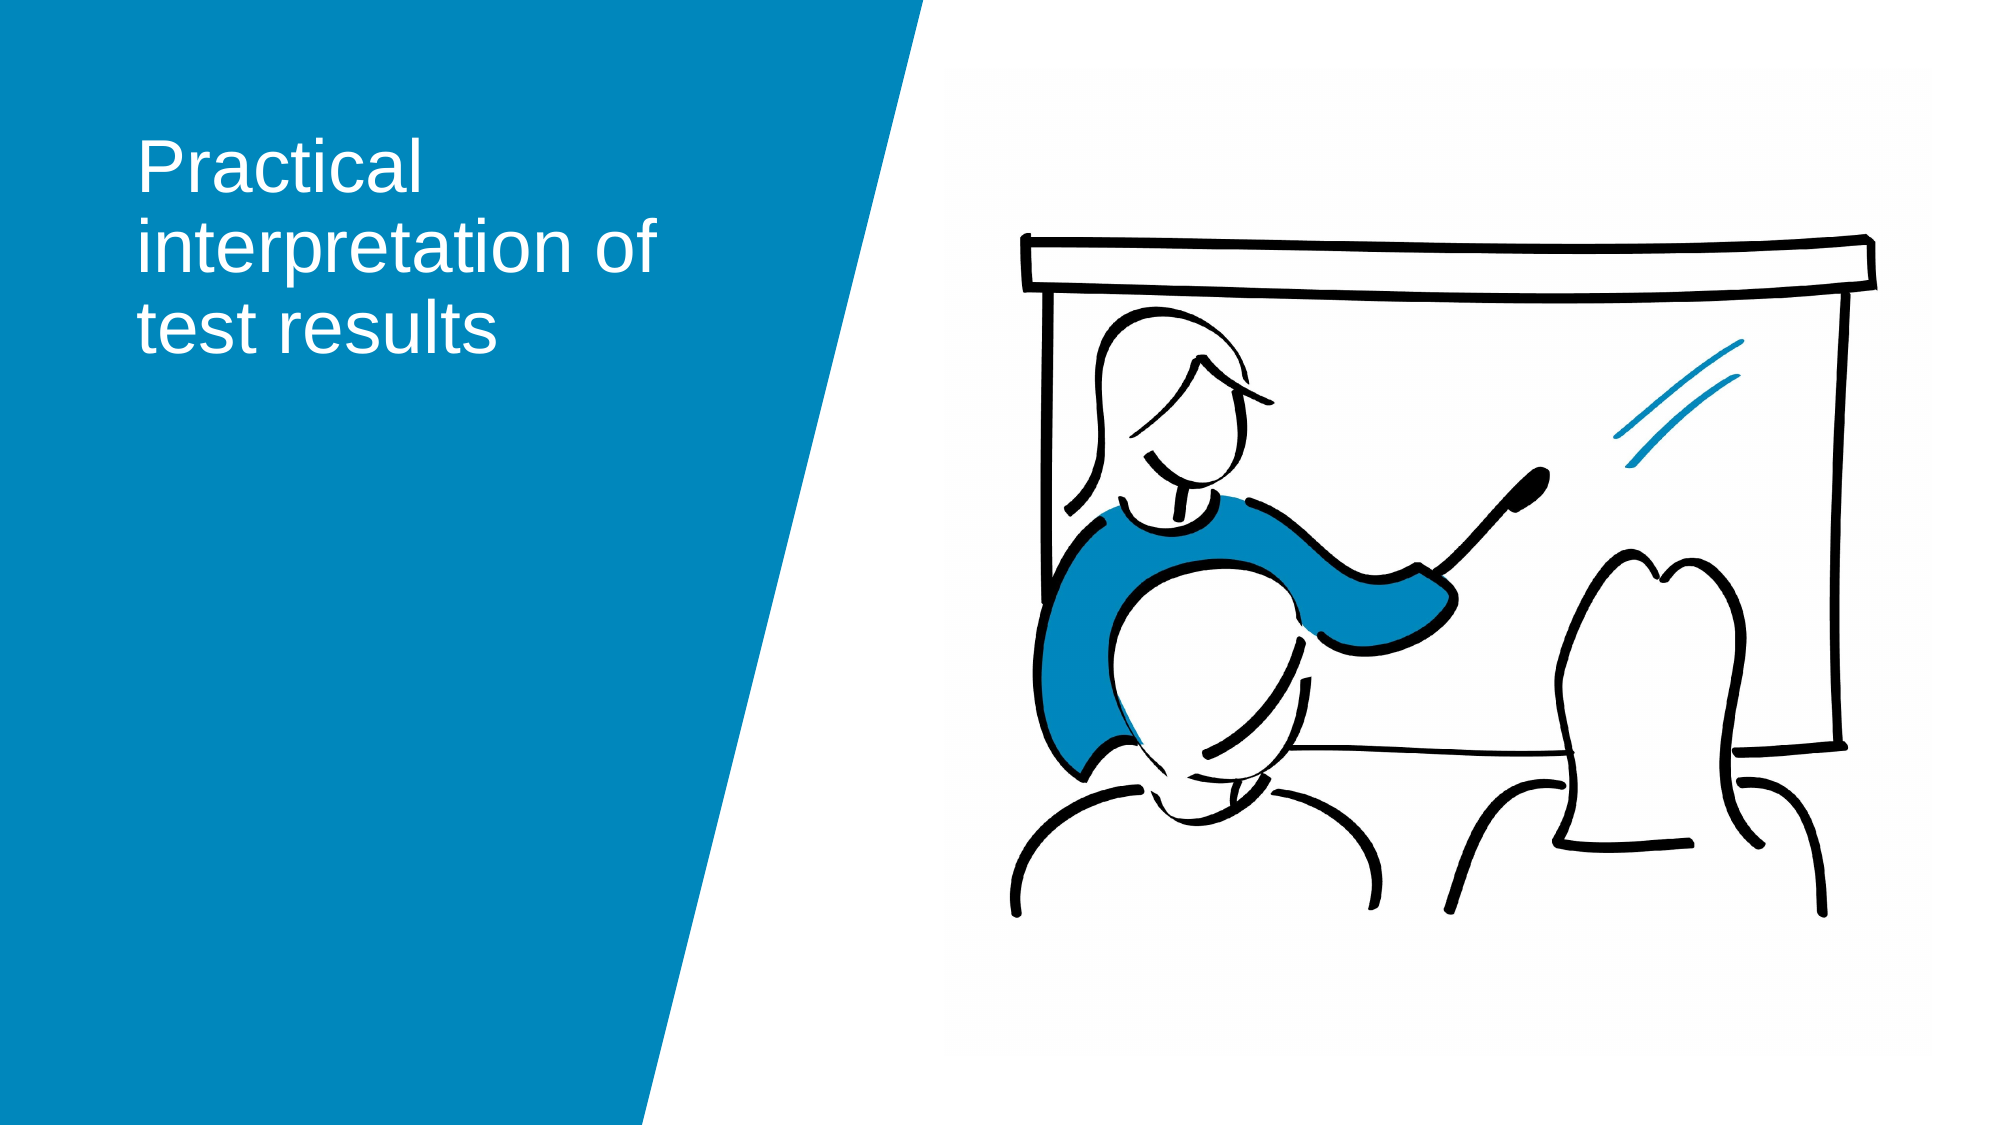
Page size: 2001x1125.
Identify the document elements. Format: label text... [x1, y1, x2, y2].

picture [944, 68, 1932, 1056]
title Practical interpretation of test results [136, 0, 775, 371]
